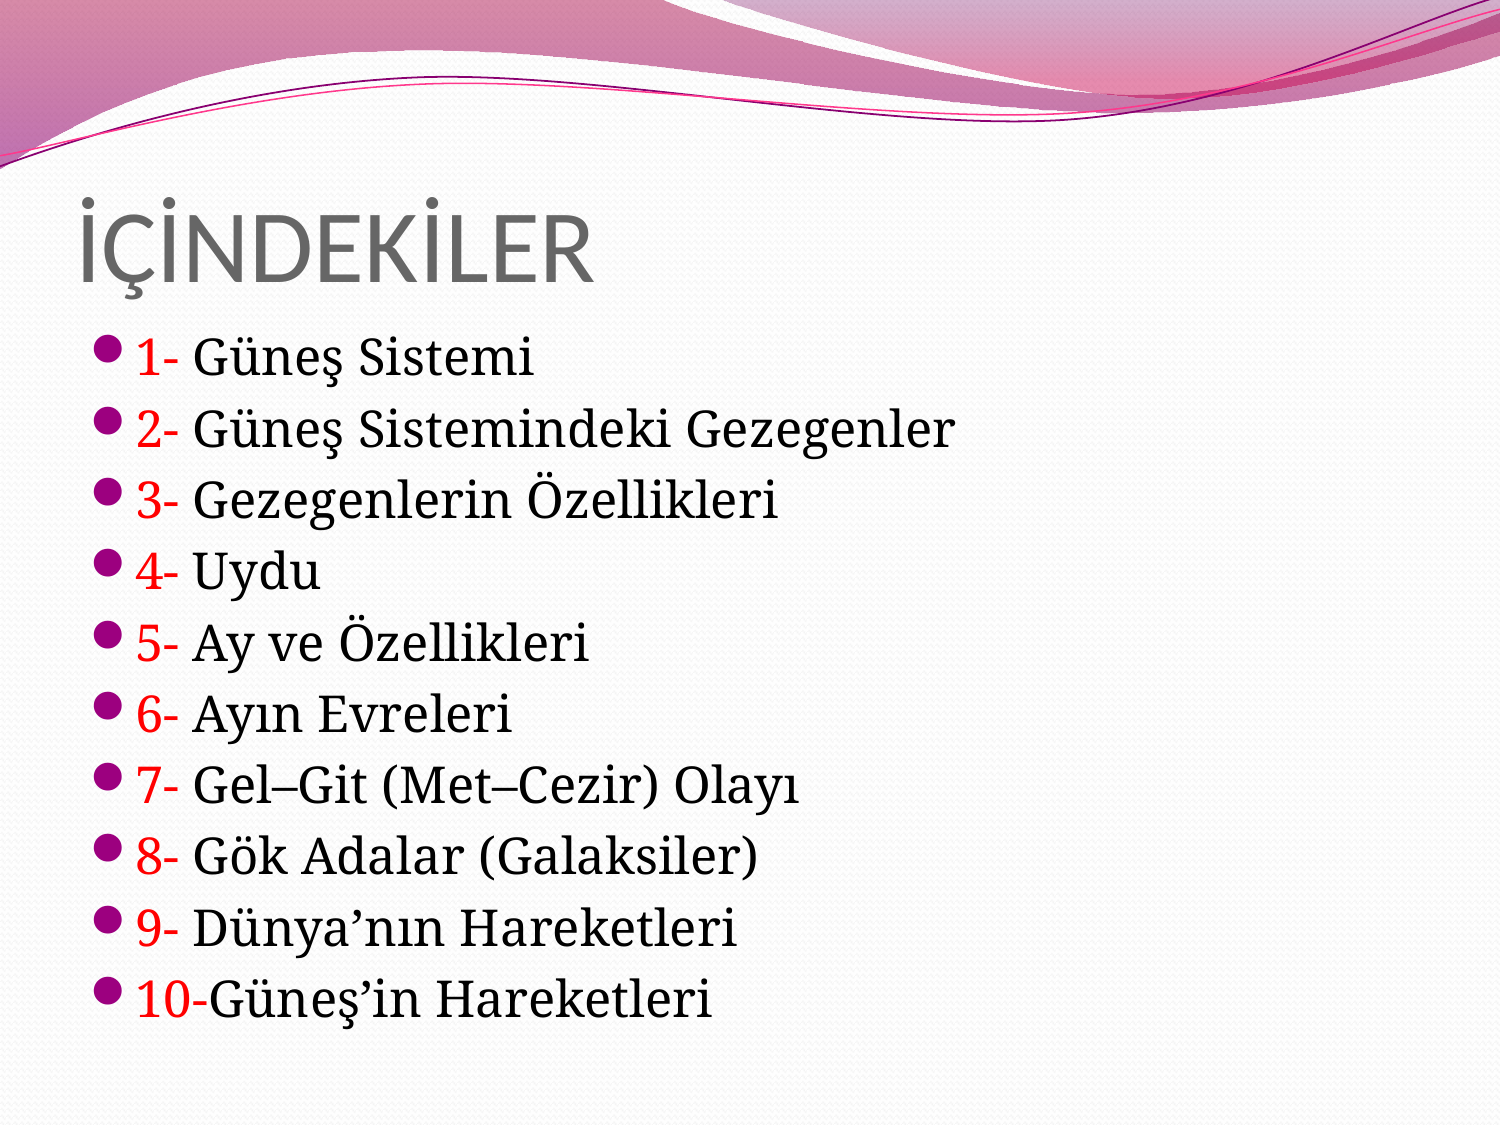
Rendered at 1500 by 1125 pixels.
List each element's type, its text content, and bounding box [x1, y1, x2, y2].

title İÇİNDEKİLER [75, 115, 1425, 303]
list 1- Güneş Sistemi 2- Güneş Sistemindeki Gezegenler 3- Gezegenlerin Özellikleri 4- Uydu 5- Ay ve Özellikleri 6- Ayın Evreleri 7- Gel–Git (Met–Cezir) Olayı 8- Gök Adalar (Galaksiler) 9- Dünya’nın Hareketleri 10-Güneş’in Hareketleri [75, 317, 1425, 1038]
